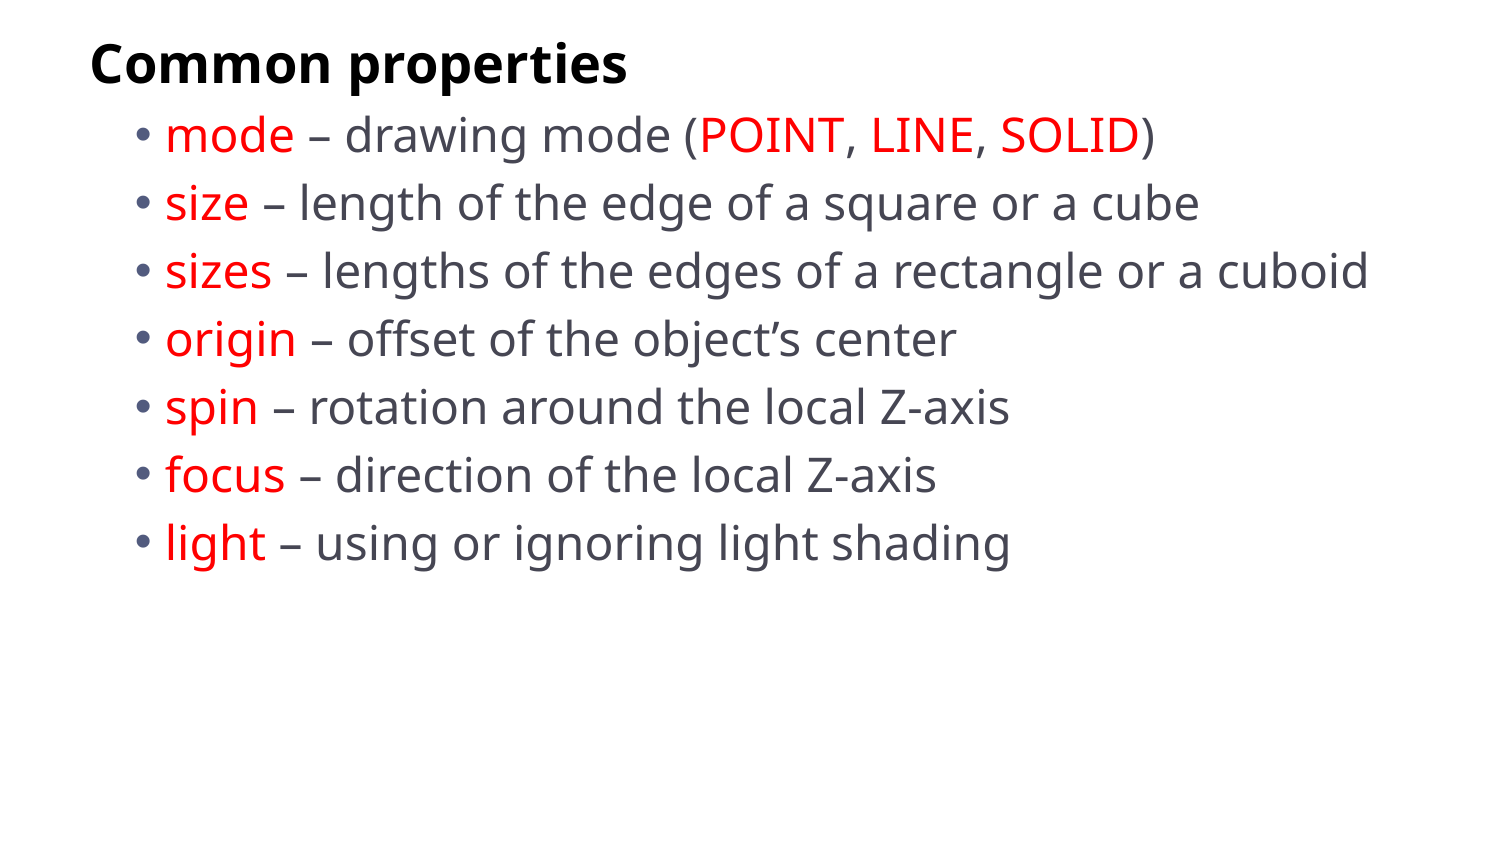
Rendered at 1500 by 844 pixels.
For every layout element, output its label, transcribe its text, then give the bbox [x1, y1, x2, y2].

list Common properties mode – drawing mode (POINT, LINE, SOLID) size – length of the edge of a square or a cube sizes – lengths of the edges of a rectangle or a cuboid origin – offset of the object’s center spin – rotation around the local Z-axis focus – direction of the local Z-axis light – using or ignoring light shading [75, 21, 1475, 835]
